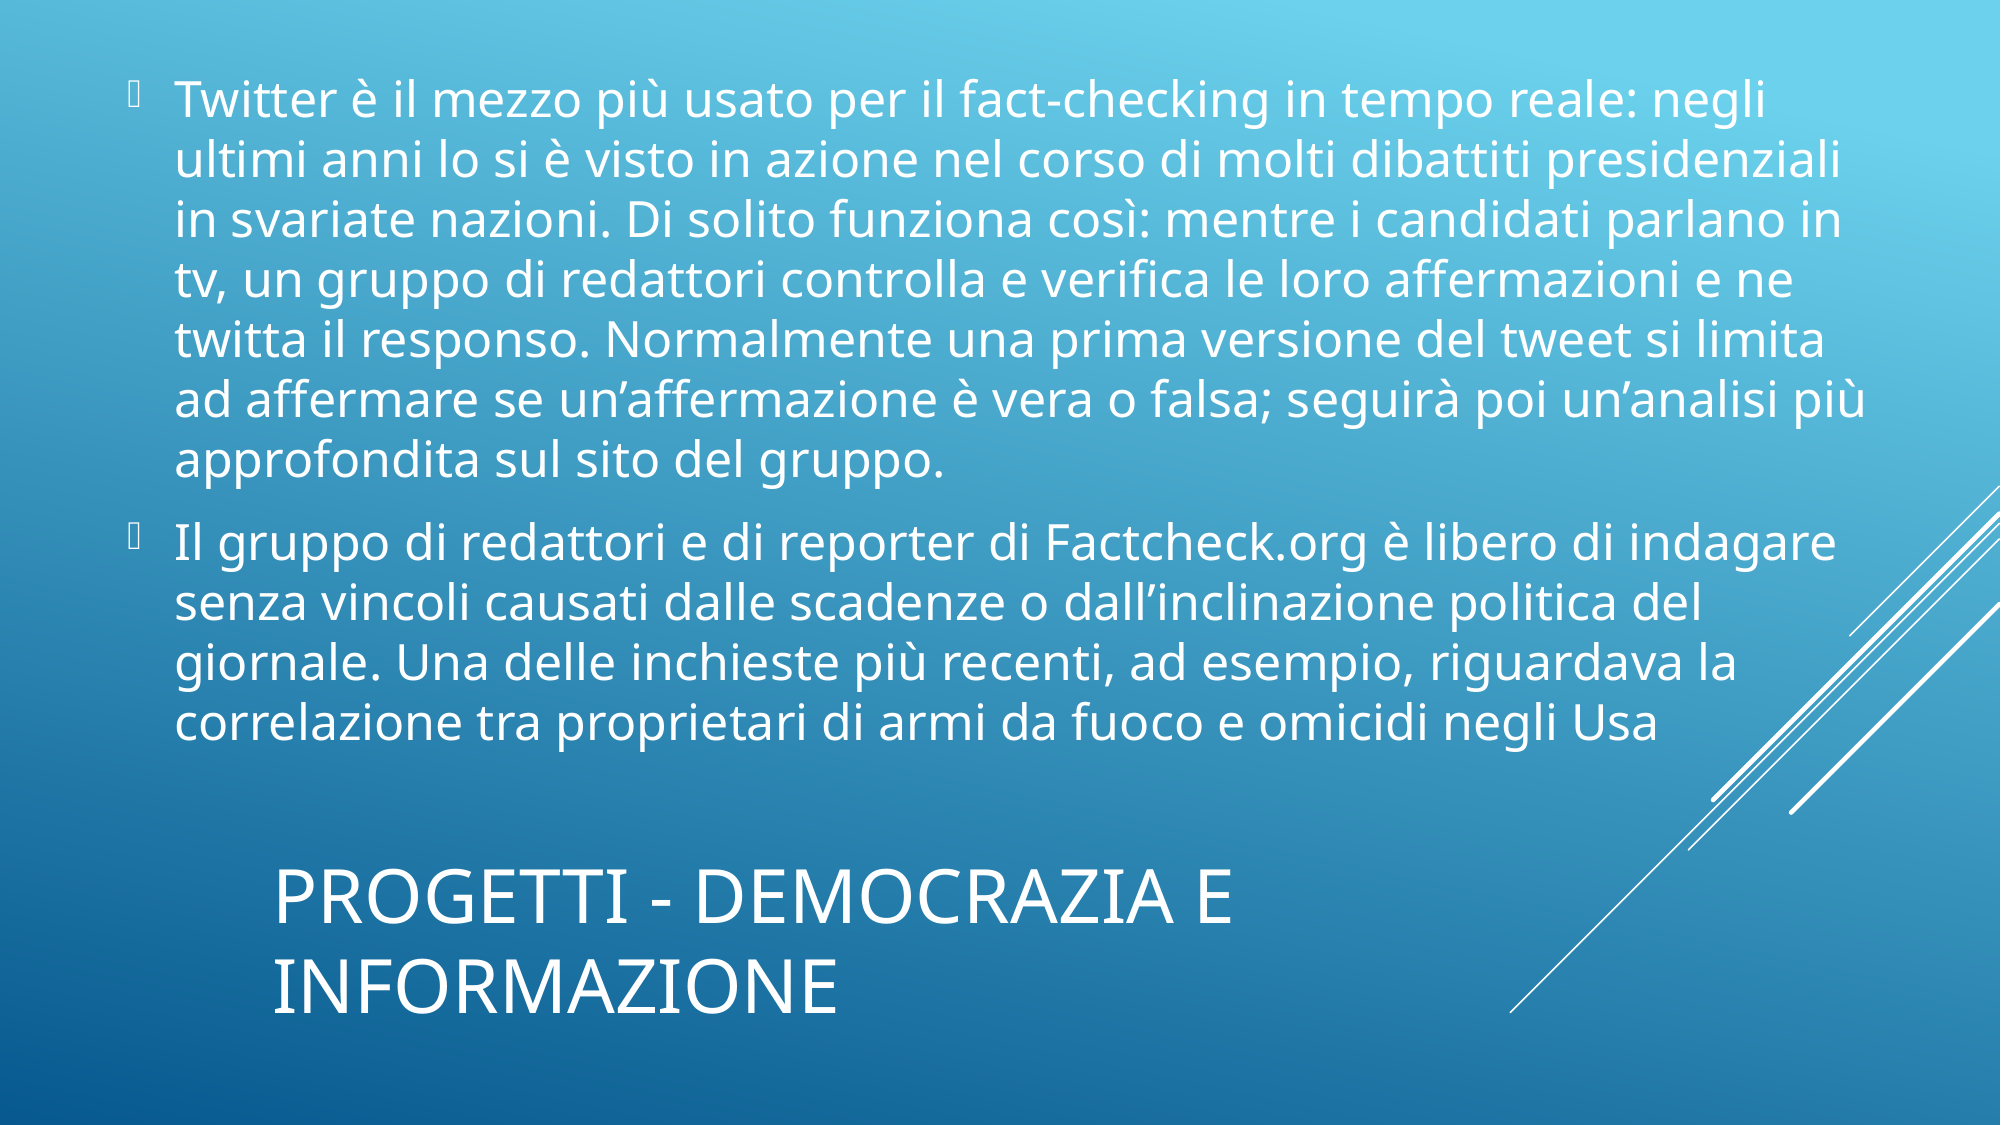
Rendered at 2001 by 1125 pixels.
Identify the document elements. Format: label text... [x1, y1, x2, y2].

title PROGETTI - Democrazia e informazione [257, 815, 1658, 1063]
list Twitter è il mezzo più usato per il fact-checking in tempo reale: negli ultimi anni lo si è visto in azione nel corso di molti dibattiti presidenziali in svariate nazioni. Di solito funziona così: mentre i candidati parlano in tv, un gruppo di redattori controlla e verifica le loro affermazioni e ne twitta il responso. Normalmente una prima versione del tweet si limita ad affermare se un’affermazione è vera o falsa; seguirà poi un’analisi più approfondita sul sito del gruppo. Il gruppo di redattori e di reporter di Factcheck.org è libero di indagare senza vincoli causati dalle scadenze o dall’inclinazione politica del giornale. Una delle inchieste più recenti, ad esempio, riguardava la correlazione tra proprietari di armi da fuoco e omicidi negli Usa [112, 112, 1911, 706]
